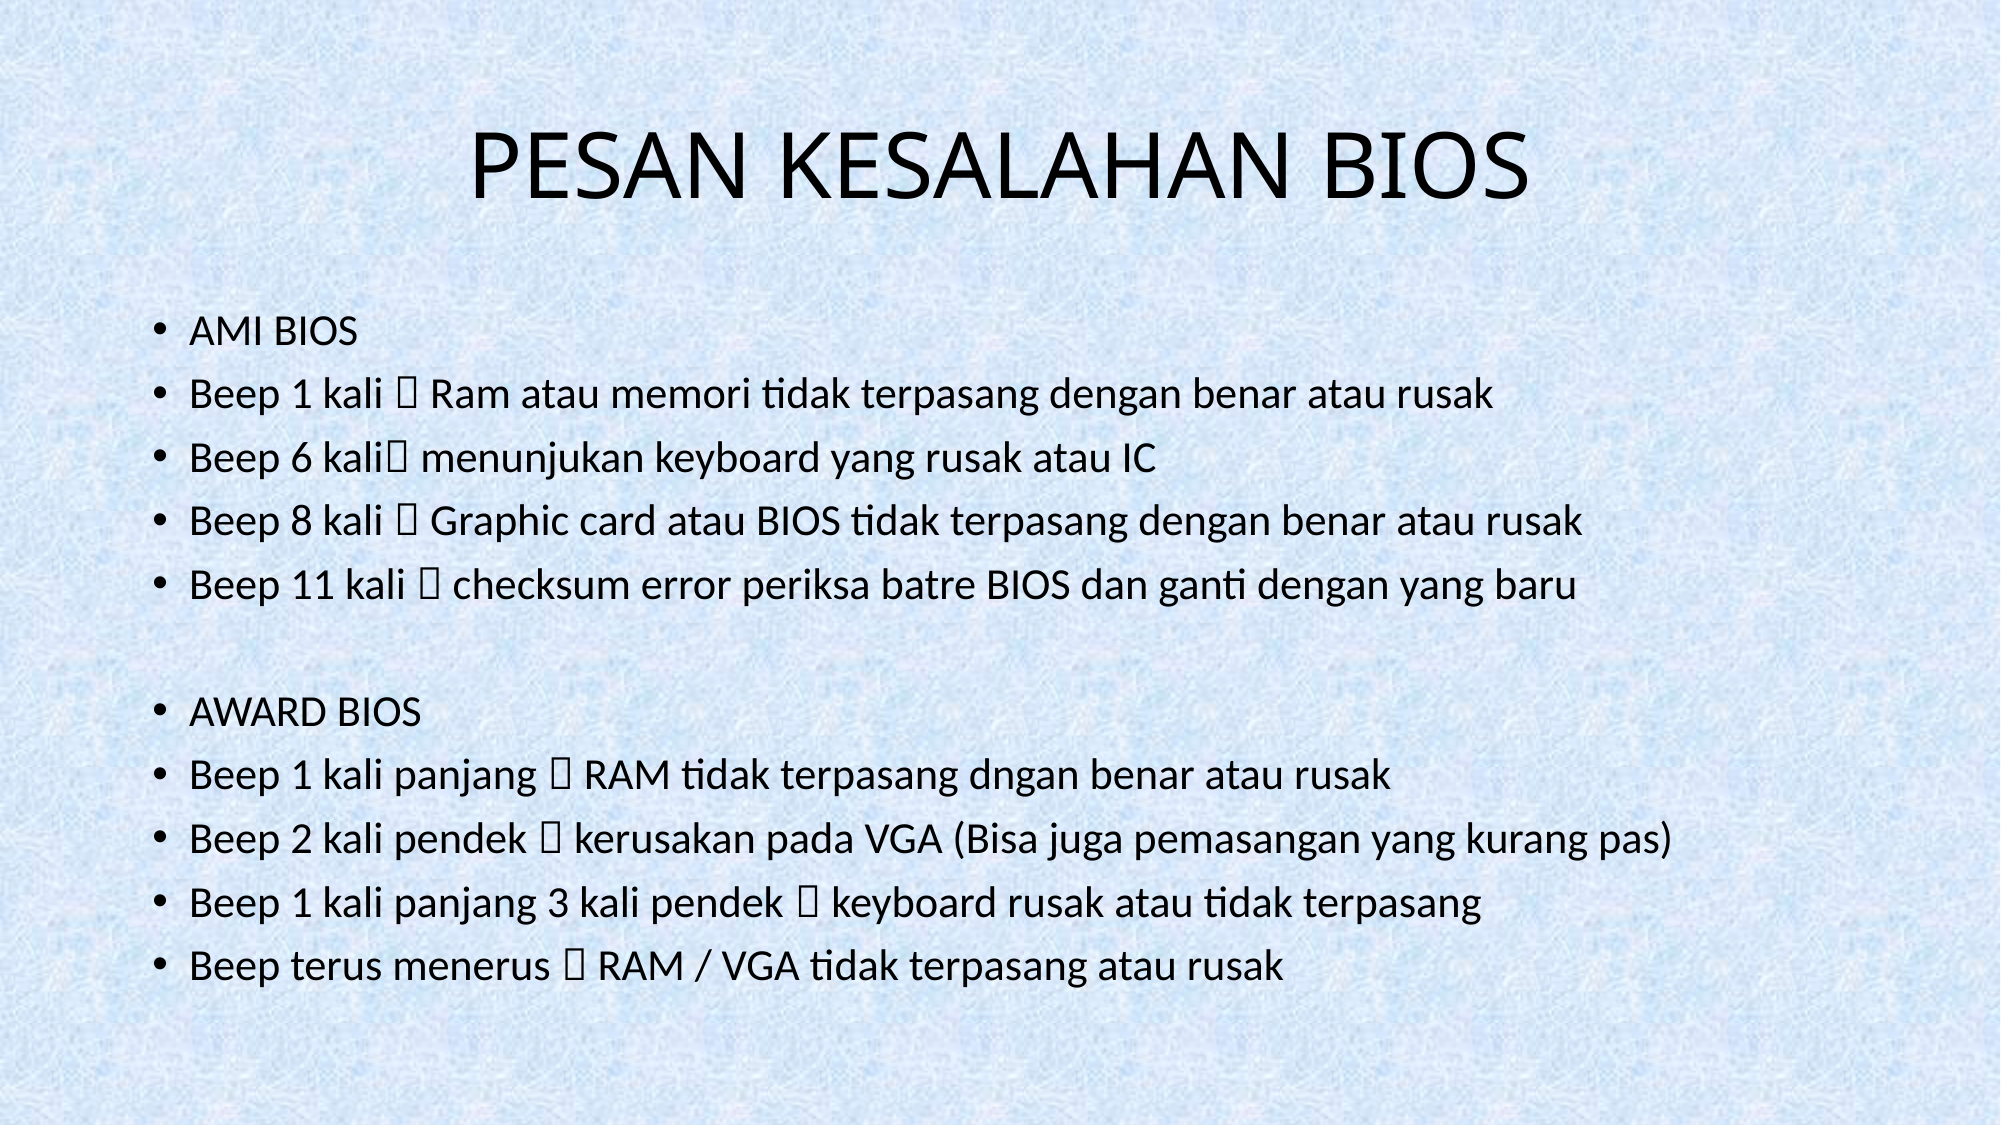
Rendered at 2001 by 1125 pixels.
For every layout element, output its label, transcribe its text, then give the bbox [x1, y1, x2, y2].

title PESAN KESALAHAN BIOS [137, 59, 1863, 278]
list AMI BIOS Beep 1 kali  Ram atau memori tidak terpasang dengan benar atau rusak Beep 6 kali menunjukan keyboard yang rusak atau IC Beep 8 kali  Graphic card atau BIOS tidak terpasang dengan benar atau rusak Beep 11 kali  checksum error periksa batre BIOS dan ganti dengan yang baru AWARD BIOS Beep 1 kali panjang  RAM tidak terpasang dngan benar atau rusak Beep 2 kali pendek  kerusakan pada VGA (Bisa juga pemasangan yang kurang pas) Beep 1 kali panjang 3 kali pendek  keyboard rusak atau tidak terpasang Beep terus menerus  RAM / VGA tidak terpasang atau rusak [137, 299, 1863, 1014]
picture [0, 0, 2001, 1125]
